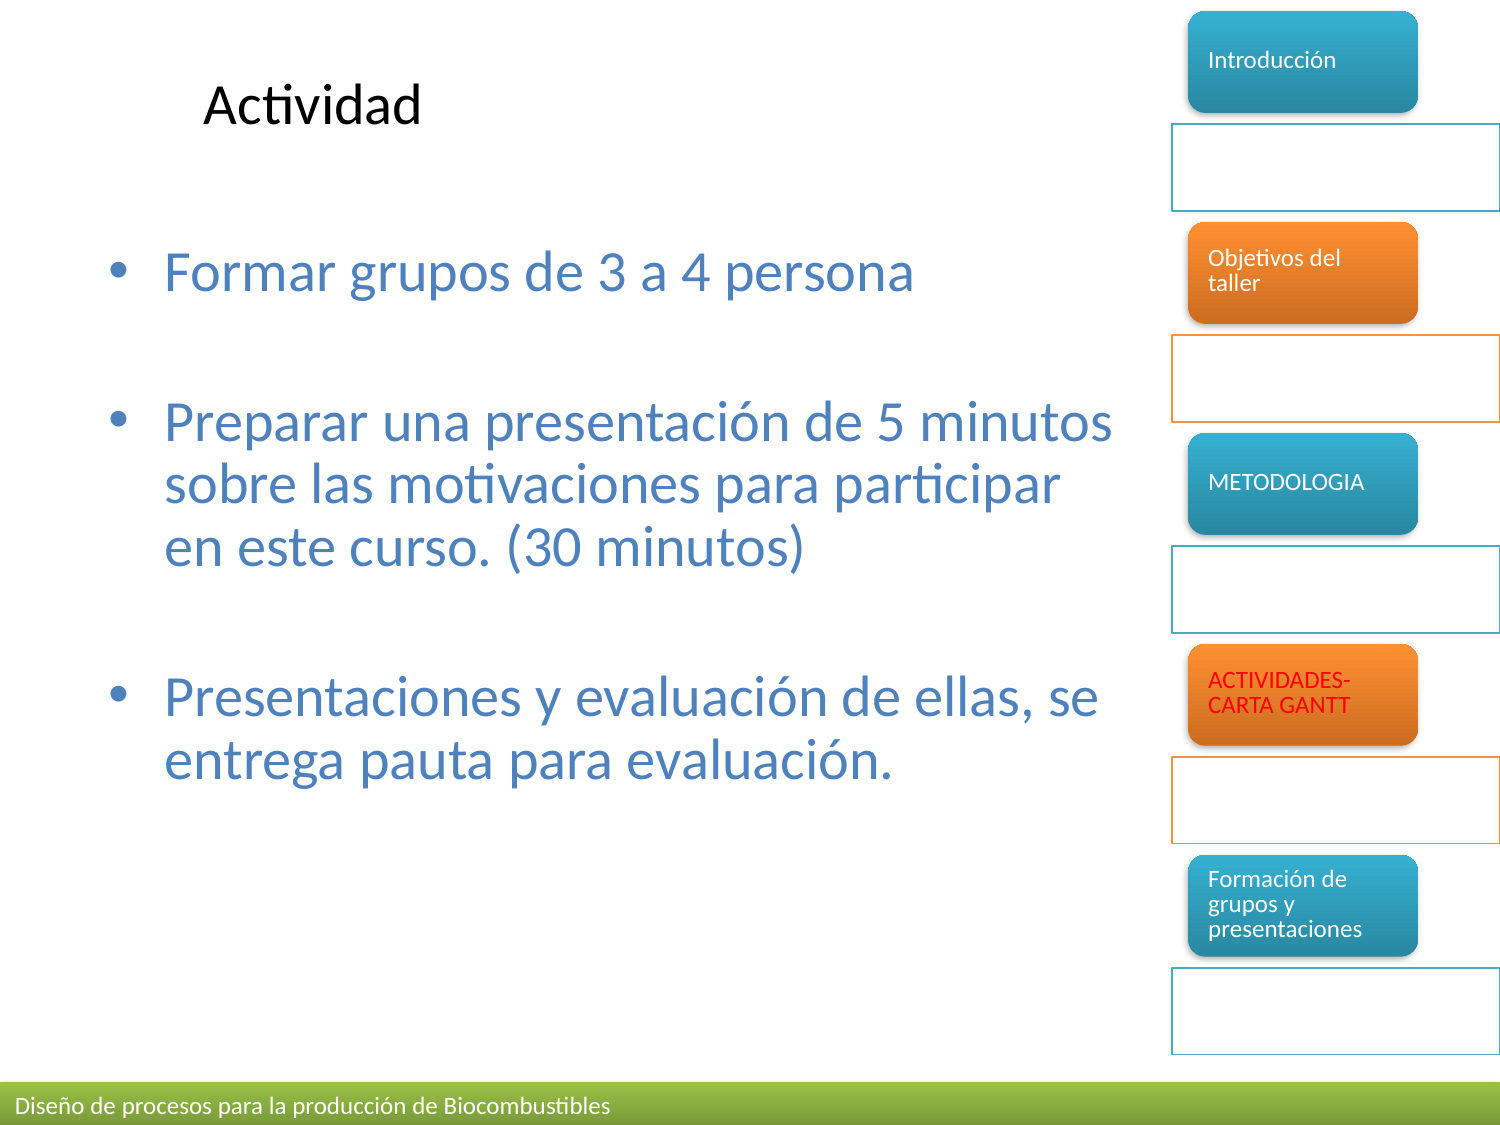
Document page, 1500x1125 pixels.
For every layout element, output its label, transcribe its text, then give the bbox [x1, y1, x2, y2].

text_box Formar grupos de 3 a 4 persona Preparar una presentación de 5 minutos sobre las motivaciones para participar en este curso. (30 minutos) Presentaciones y evaluación de ellas, se entrega pauta para evaluación. [93, 152, 1143, 828]
text_box Actividad [189, 58, 439, 152]
text_box Diseño de procesos para la producción de Biocombustibles [0, 1082, 1500, 1125]
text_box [1171, 0, 1500, 1055]
